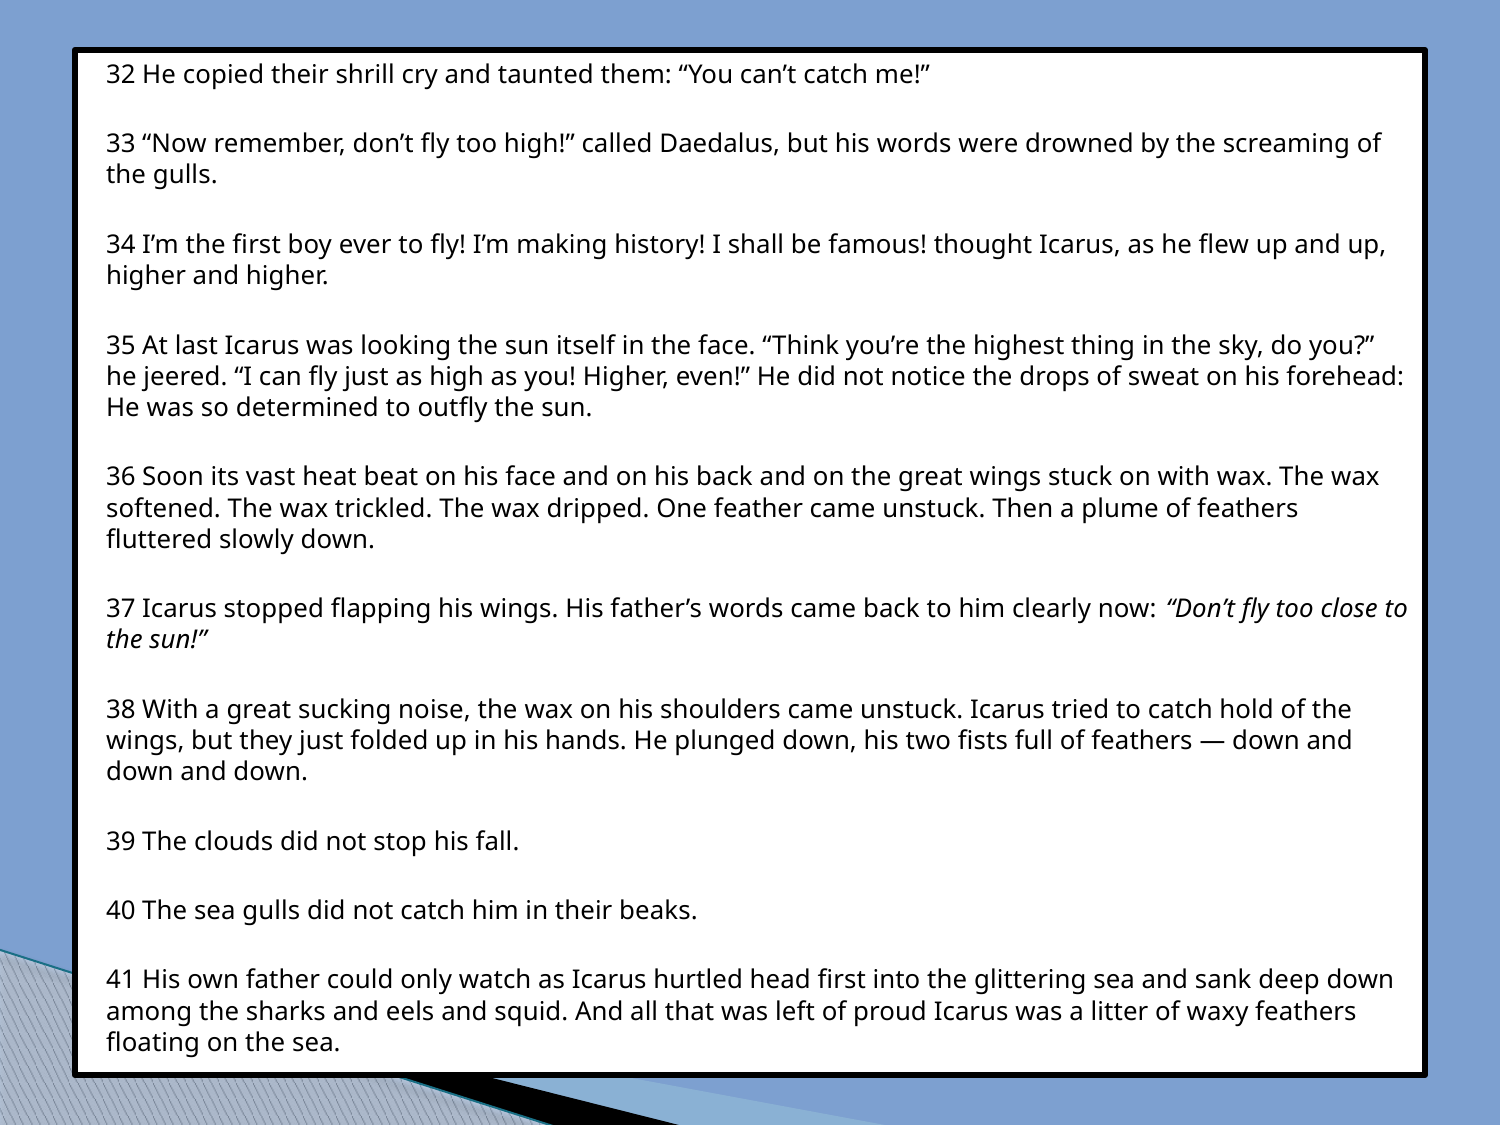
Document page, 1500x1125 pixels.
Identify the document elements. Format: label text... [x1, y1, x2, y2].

list 32 He copied their shrill cry and taunted them: “You can’t catch me!” 33 “Now remember, don’t fly too high!” called Daedalus, but his words were drowned by the screaming of the gulls. 34 I’m the first boy ever to fly! I’m making history! I shall be famous! thought Icarus, as he flew up and up, higher and higher. 35 At last Icarus was looking the sun itself in the face. “Think you’re the highest thing in the sky, do you?” he jeered. “I can fly just as high as you! Higher, even!” He did not notice the drops of sweat on his forehead: He was so determined to outfly the sun. 36 Soon its vast heat beat on his face and on his back and on the great wings stuck on with wax. The wax softened. The wax trickled. The wax dripped. One feather came unstuck. Then a plume of feathers fluttered slowly down. 37 Icarus stopped flapping his wings. His father’s words came back to him clearly now: “Don’t fly too close to the sun!” 38 With a great sucking noise, the wax on his shoulders came unstuck. Icarus tried to catch hold of the wings, but they just folded up in his hands. He plunged down, his two fists full of feathers — down and down and down. 39 The clouds did not stop his fall. 40 The sea gulls did not catch him in their beaks. 41 His own father could only watch as Icarus hurtled head first into the glittering sea and sank deep down among the sharks and eels and squid. And all that was left of proud Icarus was a litter of waxy feathers floating on the sea. [75, 50, 1425, 1075]
